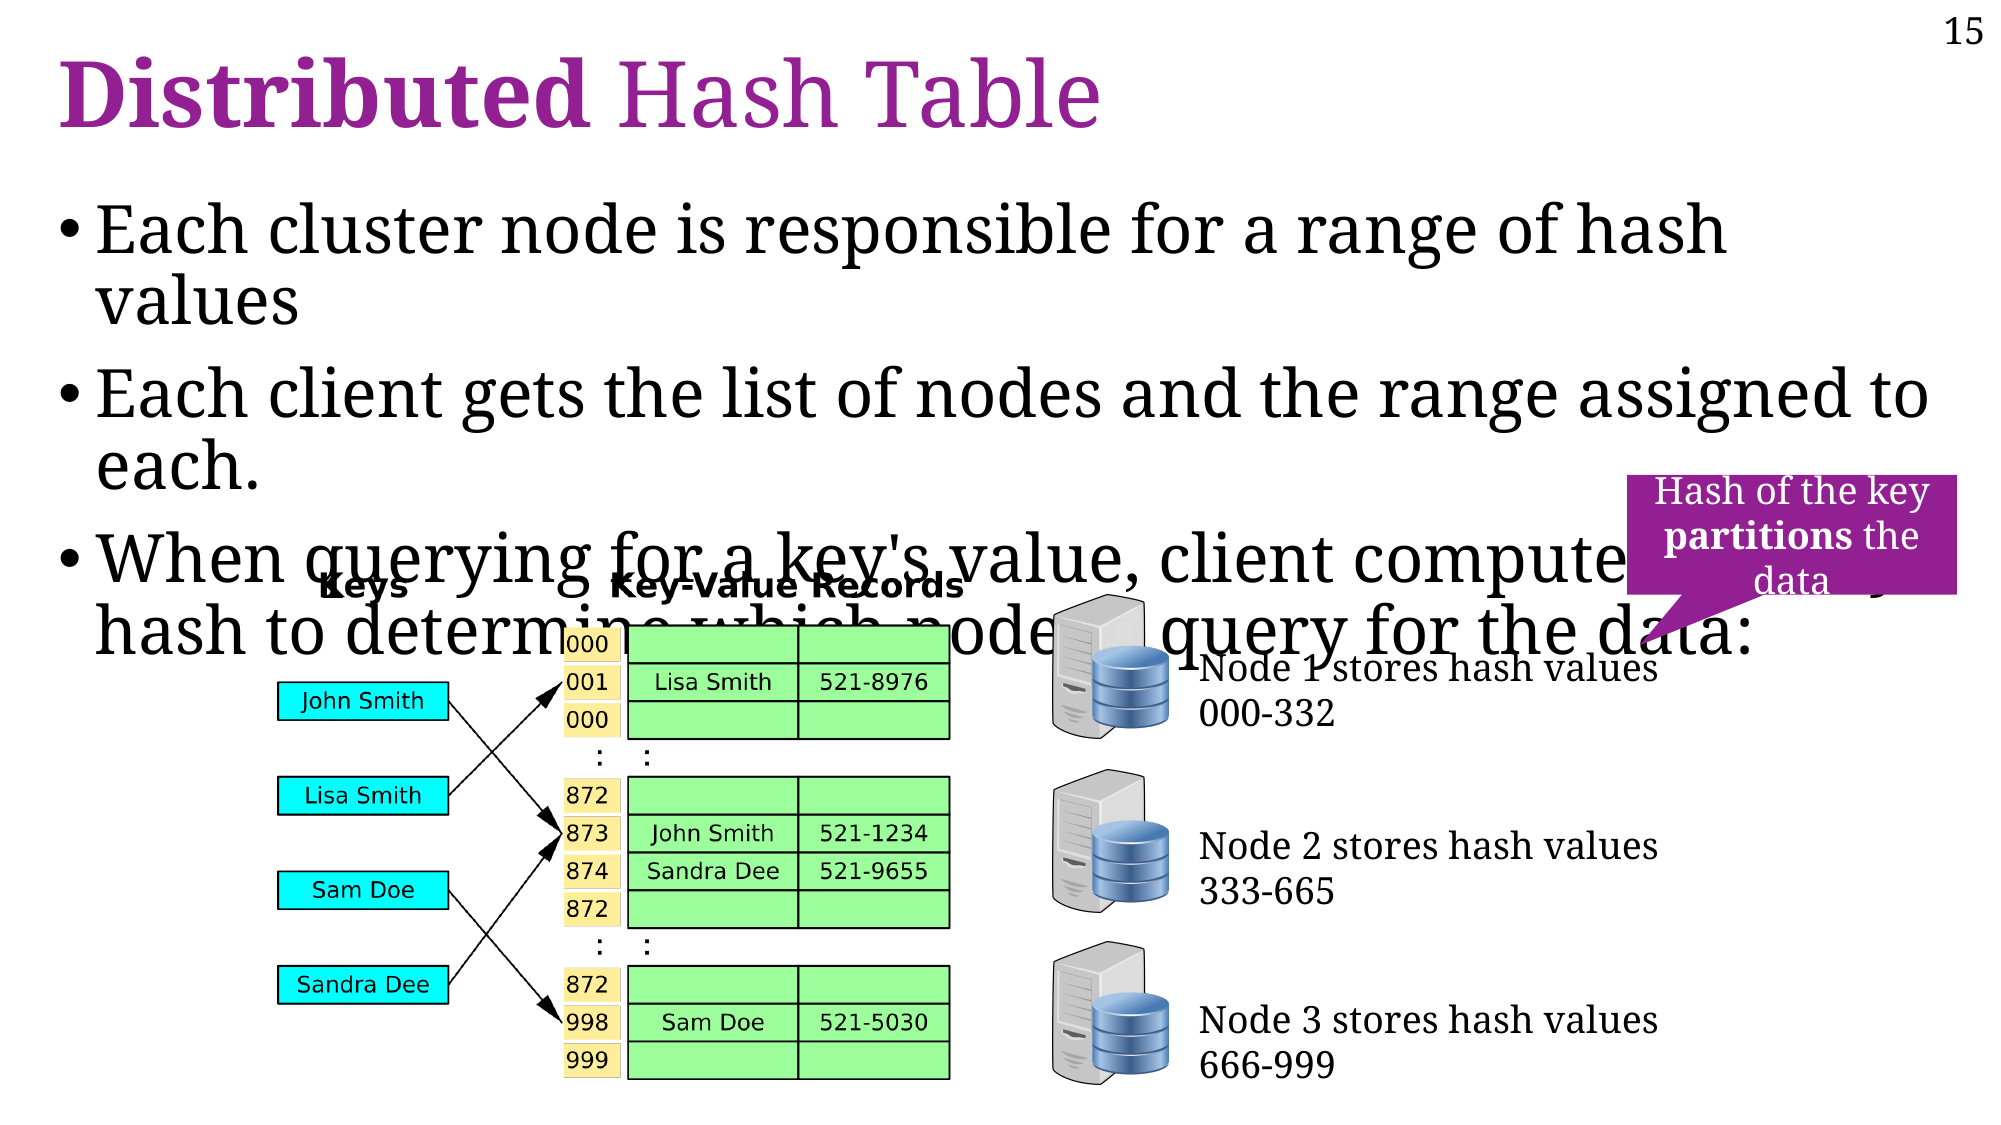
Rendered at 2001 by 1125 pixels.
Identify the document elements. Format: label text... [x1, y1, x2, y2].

picture [1052, 594, 1169, 739]
list Each cluster node is responsible for a range of hash values Each client gets the list of nodes and the range assigned to each. When querying for a key's value, client computes the key hash to determine which node to query for the data: [43, 188, 1953, 1106]
text_box Node 3 stores hash values 666-999 [1183, 988, 1740, 1094]
picture [1052, 769, 1169, 913]
text_box Hash of the key partitions the data [1626, 473, 1958, 647]
text_box Node 1 stores hash values 000-332 [1183, 636, 1740, 741]
title Distributed Hash Table [43, 25, 1953, 171]
picture [1052, 941, 1169, 1085]
picture [276, 571, 963, 1080]
text_box Node 2 stores hash values 333-665 [1183, 814, 1740, 920]
